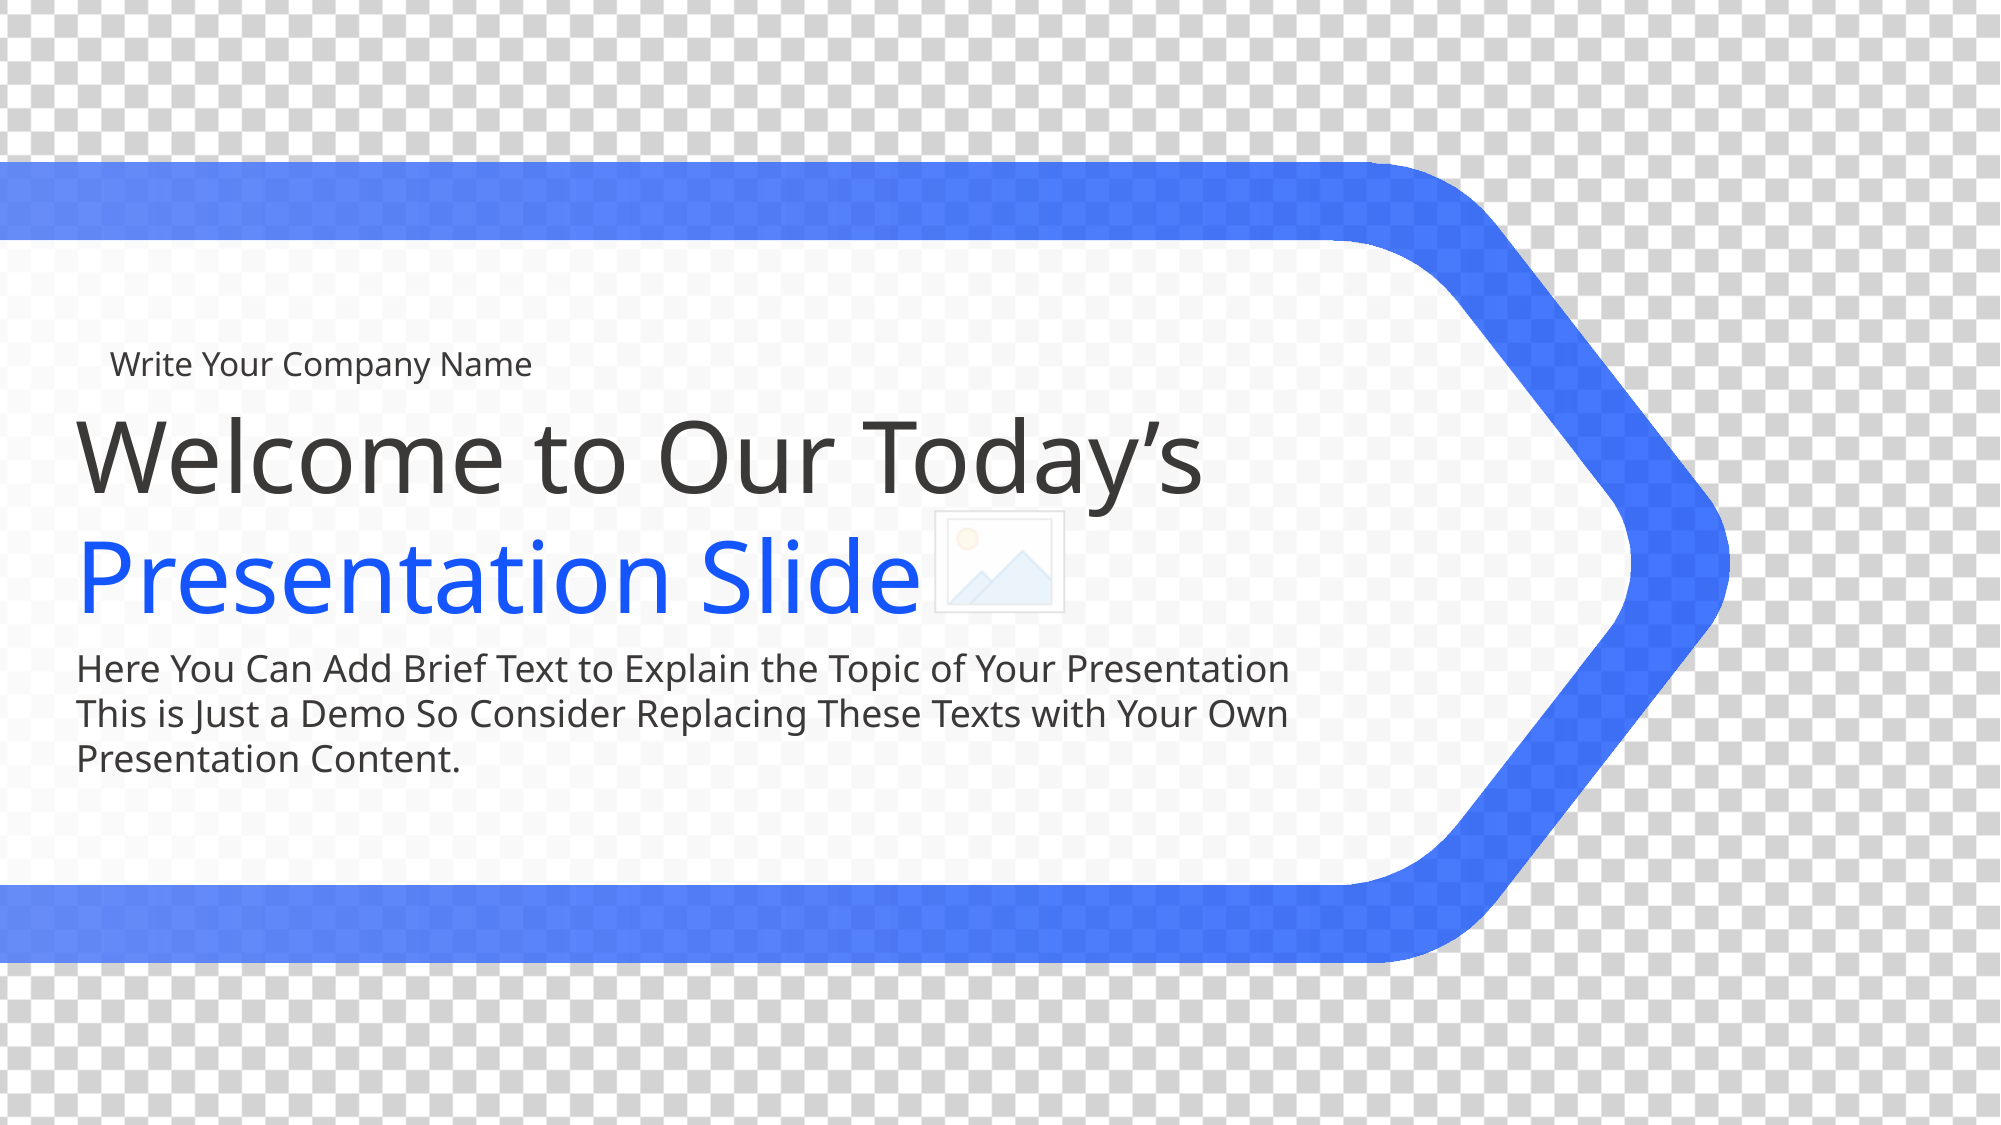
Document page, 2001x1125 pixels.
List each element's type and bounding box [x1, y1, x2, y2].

picture [0, 0, 2000, 1125]
text_box [61, 335, 1478, 789]
